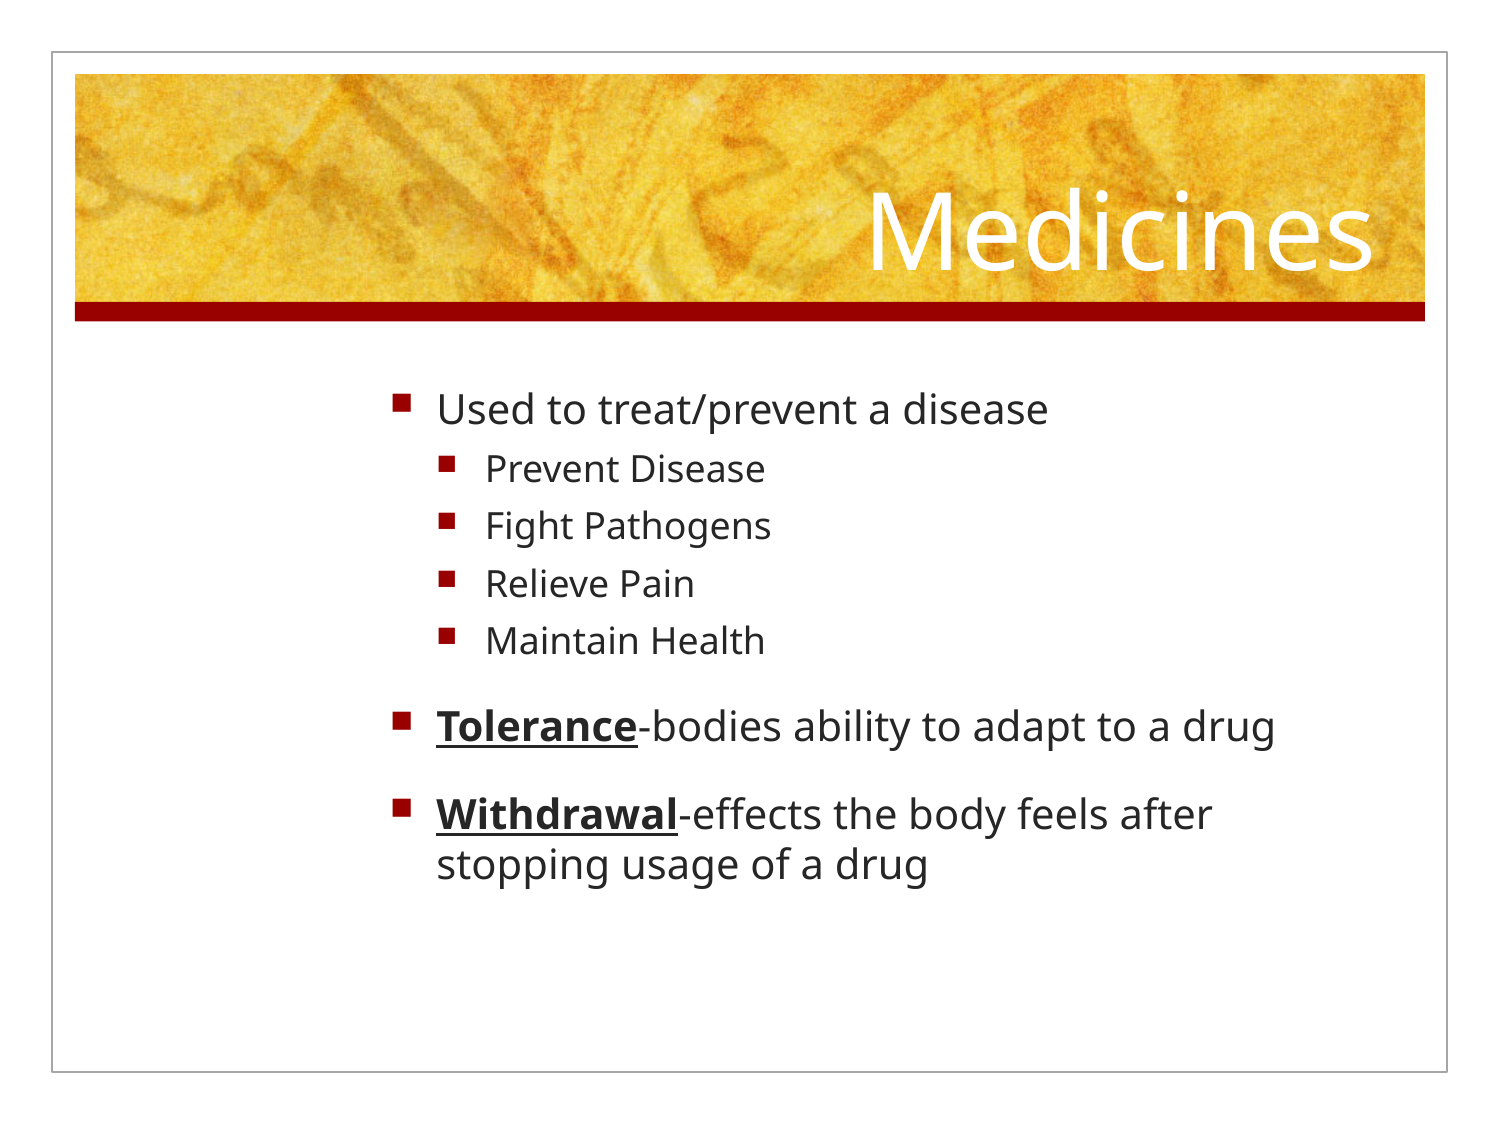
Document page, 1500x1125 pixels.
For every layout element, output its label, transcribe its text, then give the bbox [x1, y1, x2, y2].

list Used to treat/prevent a disease Prevent Disease Fight Pathogens Relieve Pain Maintain Health Tolerance-bodies ability to adapt to a drug Withdrawal-effects the body feels after stopping usage of a drug [375, 375, 1392, 1005]
title Medicines [108, 74, 1392, 292]
picture [75, 74, 1425, 301]
